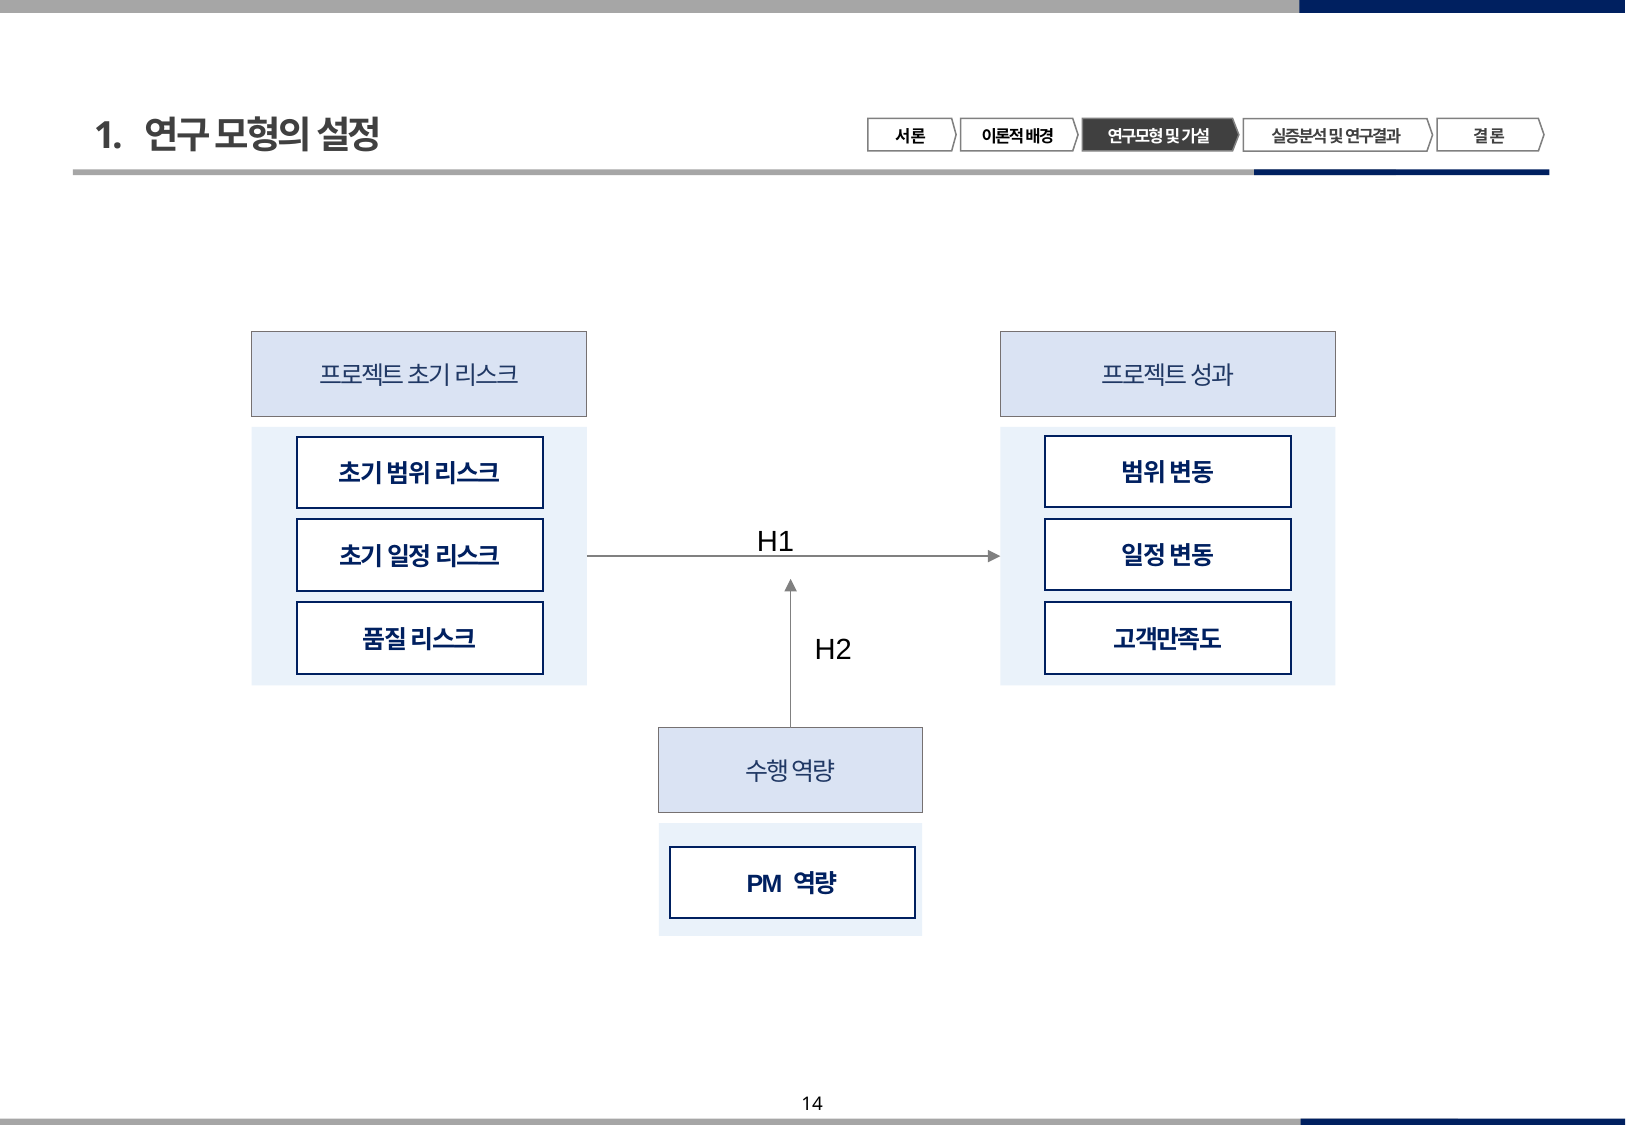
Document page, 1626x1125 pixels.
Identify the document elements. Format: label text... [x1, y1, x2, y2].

text_box 프로젝트 성과 [999, 331, 1337, 418]
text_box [867, 118, 1544, 152]
text_box [658, 822, 923, 937]
text_box 초기 일정 리스크 [296, 518, 544, 592]
text_box [251, 426, 588, 686]
text_box 범위 변동 [1044, 435, 1292, 508]
text_box [999, 426, 1337, 686]
text_box 품질 리스크 [296, 601, 544, 675]
text_box 고객만족도 [1044, 601, 1292, 675]
text_box PM 역량 [669, 846, 916, 919]
text_box 프로젝트 초기 리스크 [251, 331, 588, 418]
text_box H2 [799, 623, 868, 673]
text_box 초기 범위 리스크 [296, 436, 544, 509]
text_box H1 [742, 557, 809, 565]
text_box H1 [742, 515, 809, 556]
text_box 수행 역량 [658, 727, 923, 814]
text_box 일정 변동 [1044, 518, 1292, 591]
text_box 1. 연구 모형의 설정 [78, 91, 1544, 166]
